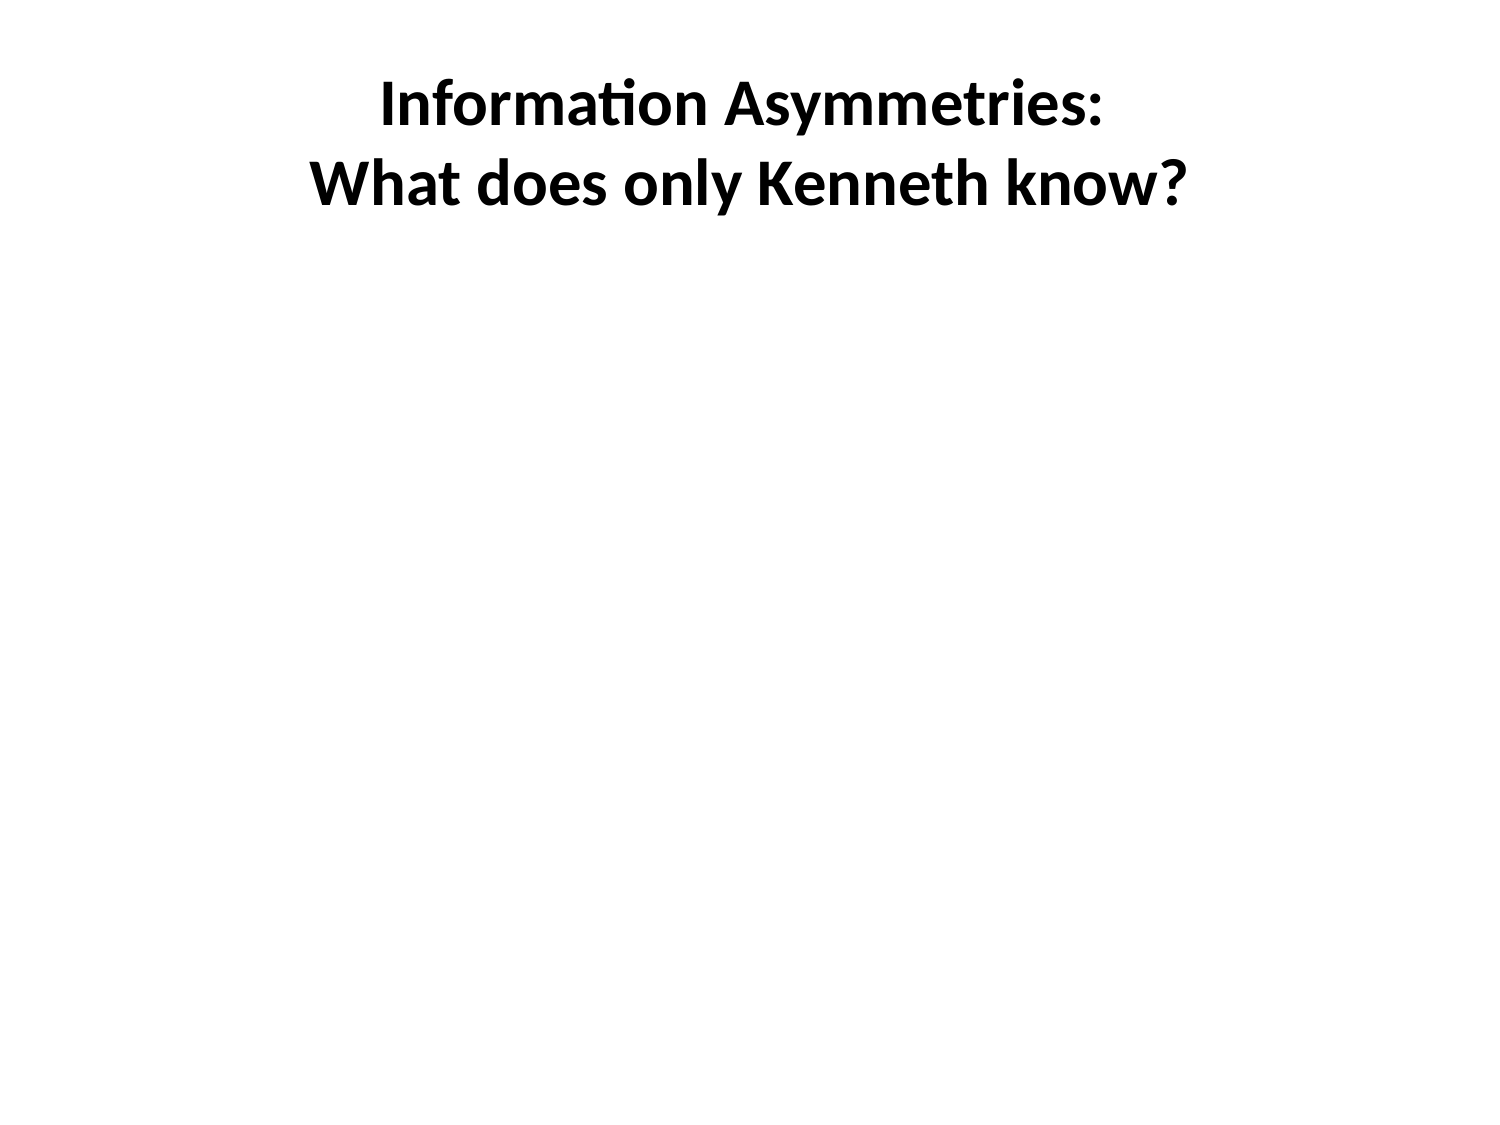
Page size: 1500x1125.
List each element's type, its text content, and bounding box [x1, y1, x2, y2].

title Information Asymmetries: What does only Kenneth know? [75, 45, 1425, 233]
